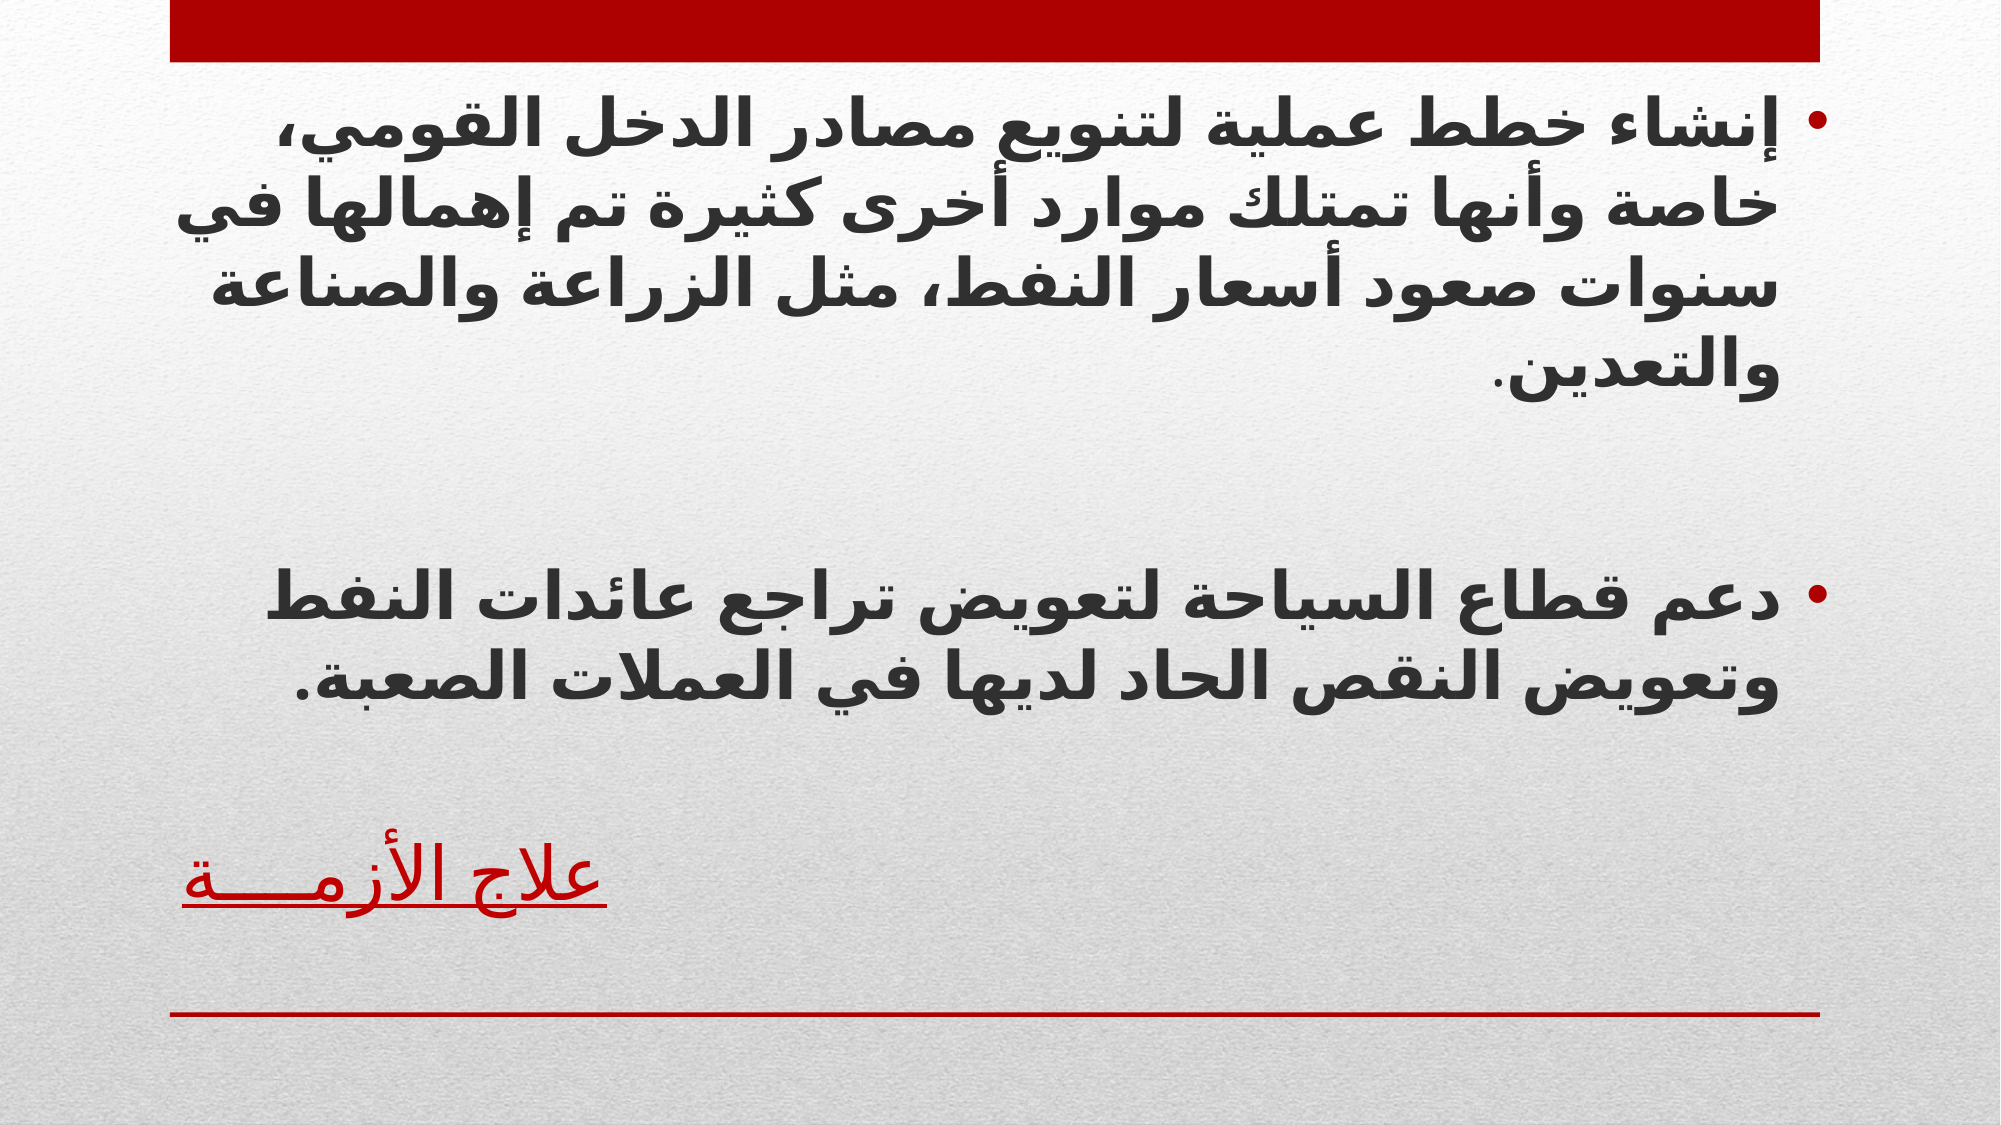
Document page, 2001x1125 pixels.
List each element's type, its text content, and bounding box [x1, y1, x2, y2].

title علاج الأزمــــة [166, 750, 1650, 1013]
list إنشاء خطط عملية لتنويع مصادر الدخل القومي، خاصة وأنها تمتلك موارد أخرى كثيرة تم إهمالها في سنوات صعود أسعار النفط، مثل الزراعة والصناعة والتعدين. دعم قطاع السياحة لتعويض تراجع عائدات النفط وتعويض النقص الحاد لديها في العملات الصعبة. [132, 112, 1845, 750]
